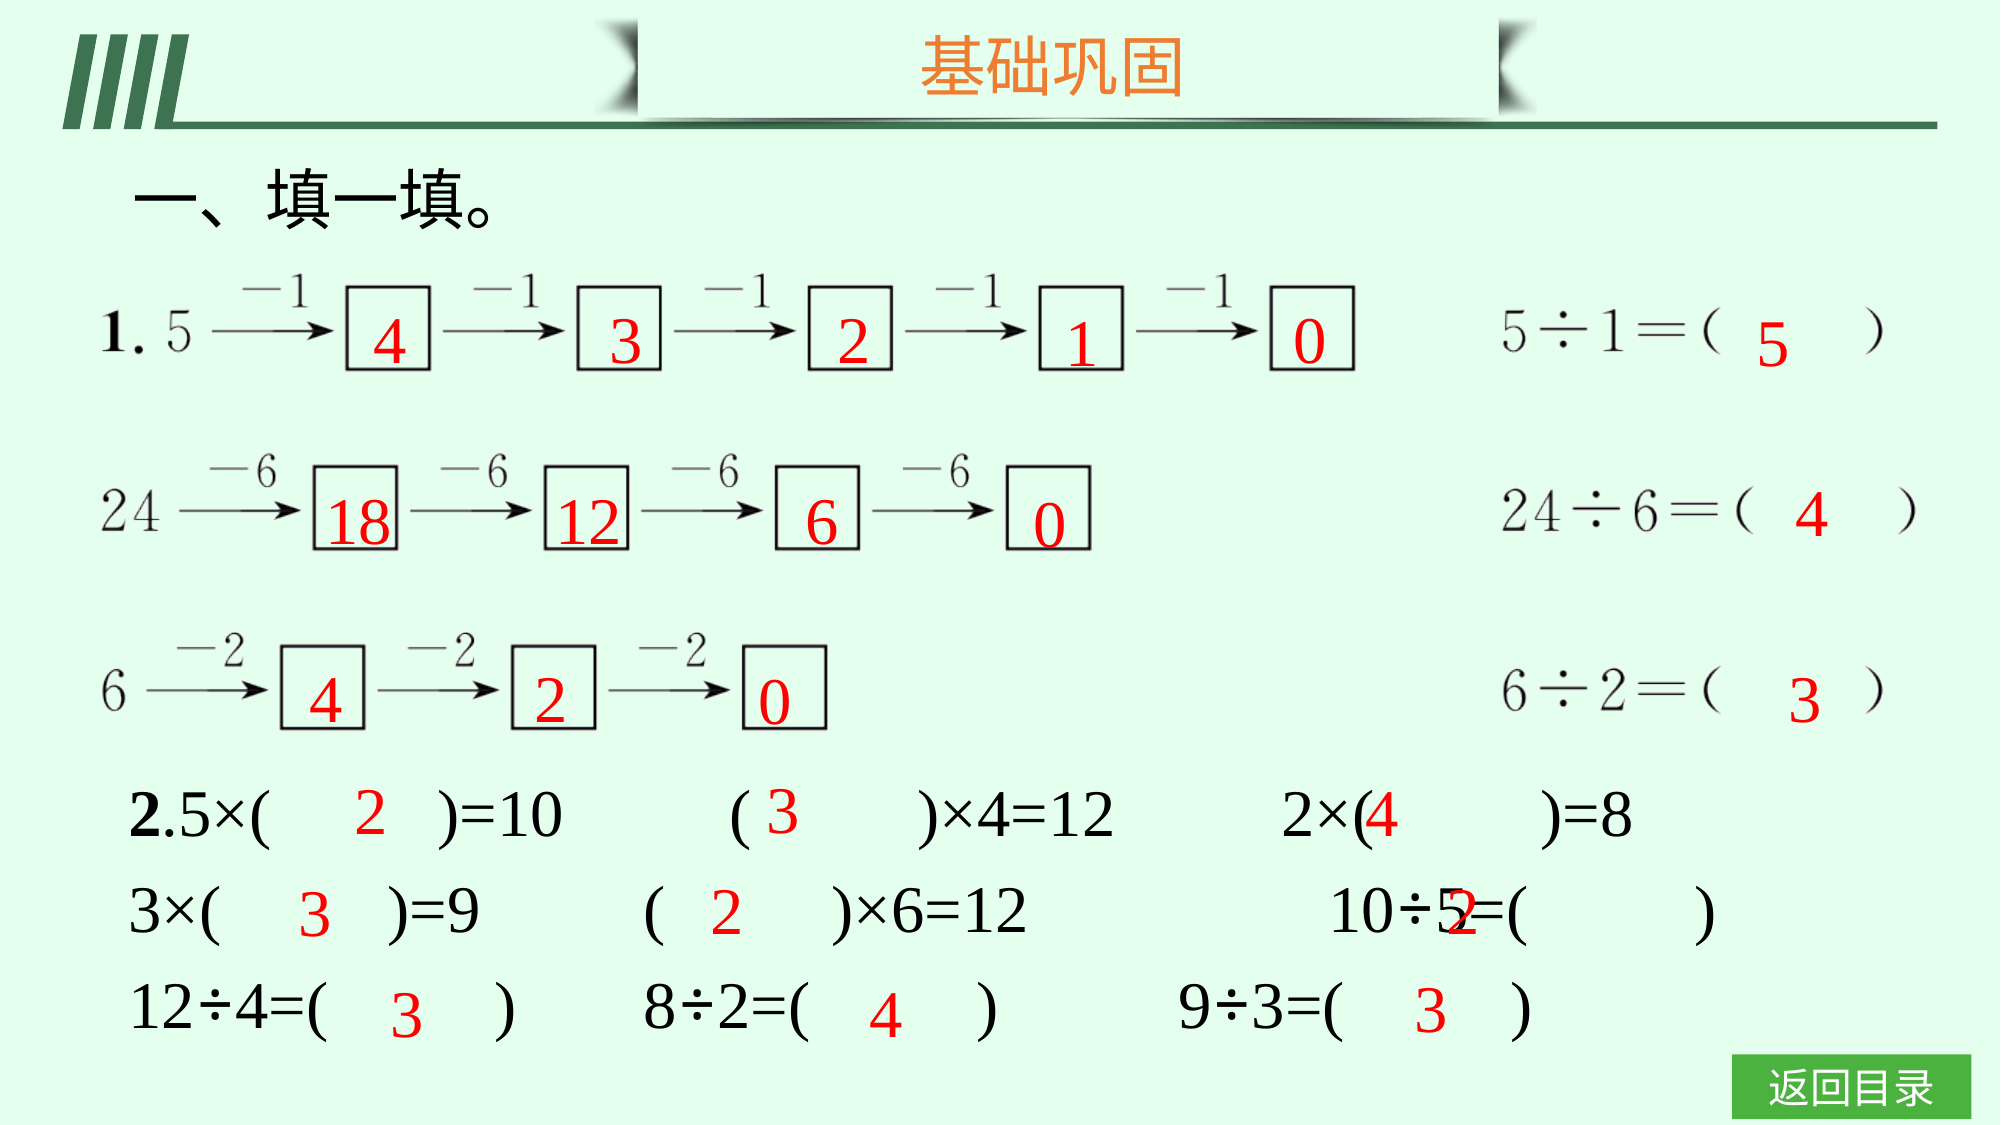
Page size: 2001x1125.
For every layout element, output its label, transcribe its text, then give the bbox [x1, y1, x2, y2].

text_box 3 [284, 846, 348, 958]
text_box 3 [751, 745, 816, 855]
text_box 一、填一填。 [117, 135, 563, 246]
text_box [62, 34, 1938, 130]
text_box 2 [695, 844, 759, 956]
text_box 3 [1399, 942, 1463, 1054]
text_box 4 [854, 947, 918, 1059]
text_box 2 [340, 745, 404, 856]
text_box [594, 16, 1537, 127]
picture [79, 247, 1946, 745]
text_box 3 [376, 947, 440, 1059]
text_box 2 [1431, 844, 1495, 956]
text_box 2.5×( )=10 ( )×4=12 2×( )=8 3×( )=9 ( )×6=12 10÷5=( ) 12÷4=( ) 8÷2=( ) 9÷3=( ) [113, 746, 1887, 1049]
text_box 4 [1350, 746, 1414, 858]
